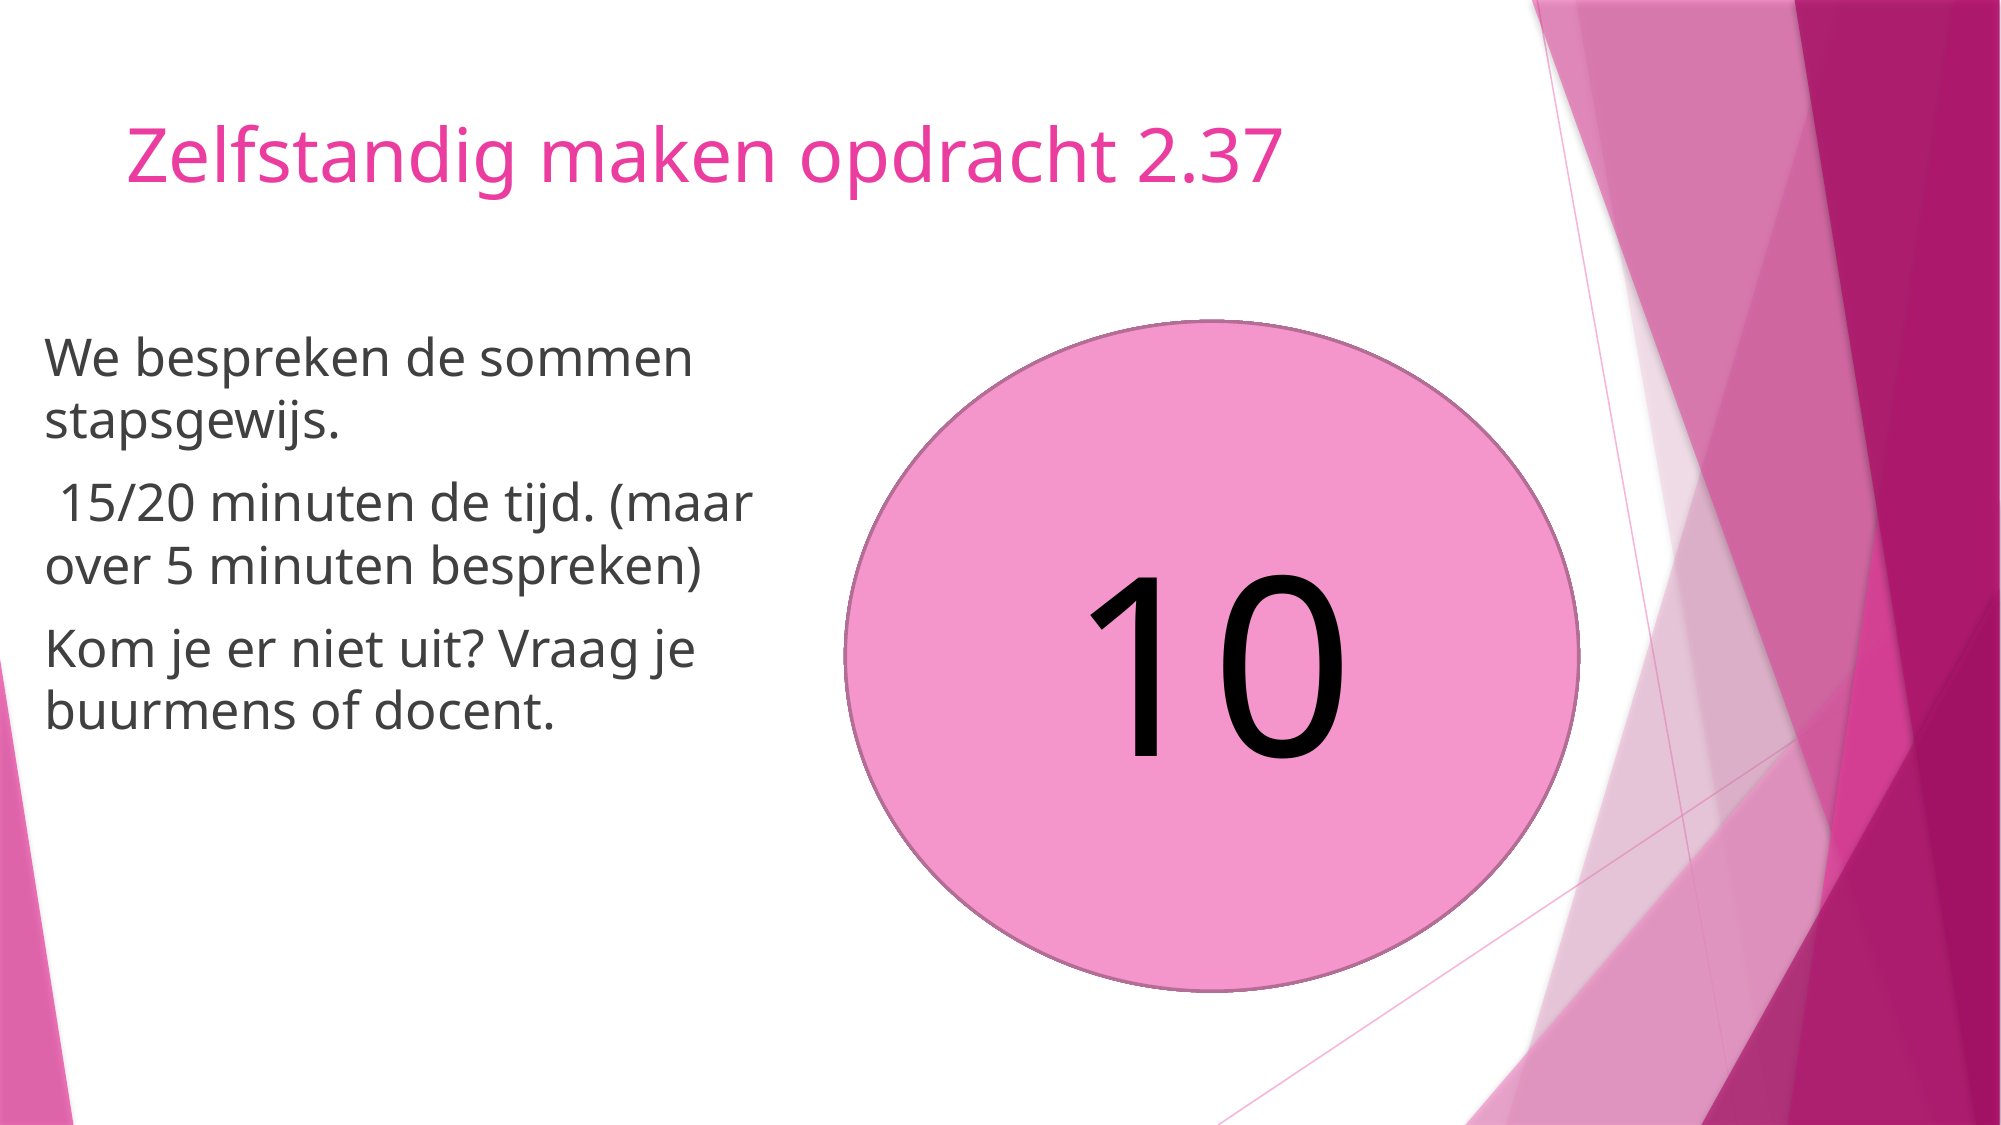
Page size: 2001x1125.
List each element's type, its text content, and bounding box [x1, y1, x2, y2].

title Zelfstandig maken opdracht 2.37 [111, 99, 1568, 317]
text_box 10 [843, 319, 1581, 993]
list We bespreken de sommen stapsgewijs. 15/20 minuten de tijd. (maar over 5 minuten bespreken) Kom je er niet uit? Vraag je buurmens of docent. [29, 316, 846, 991]
